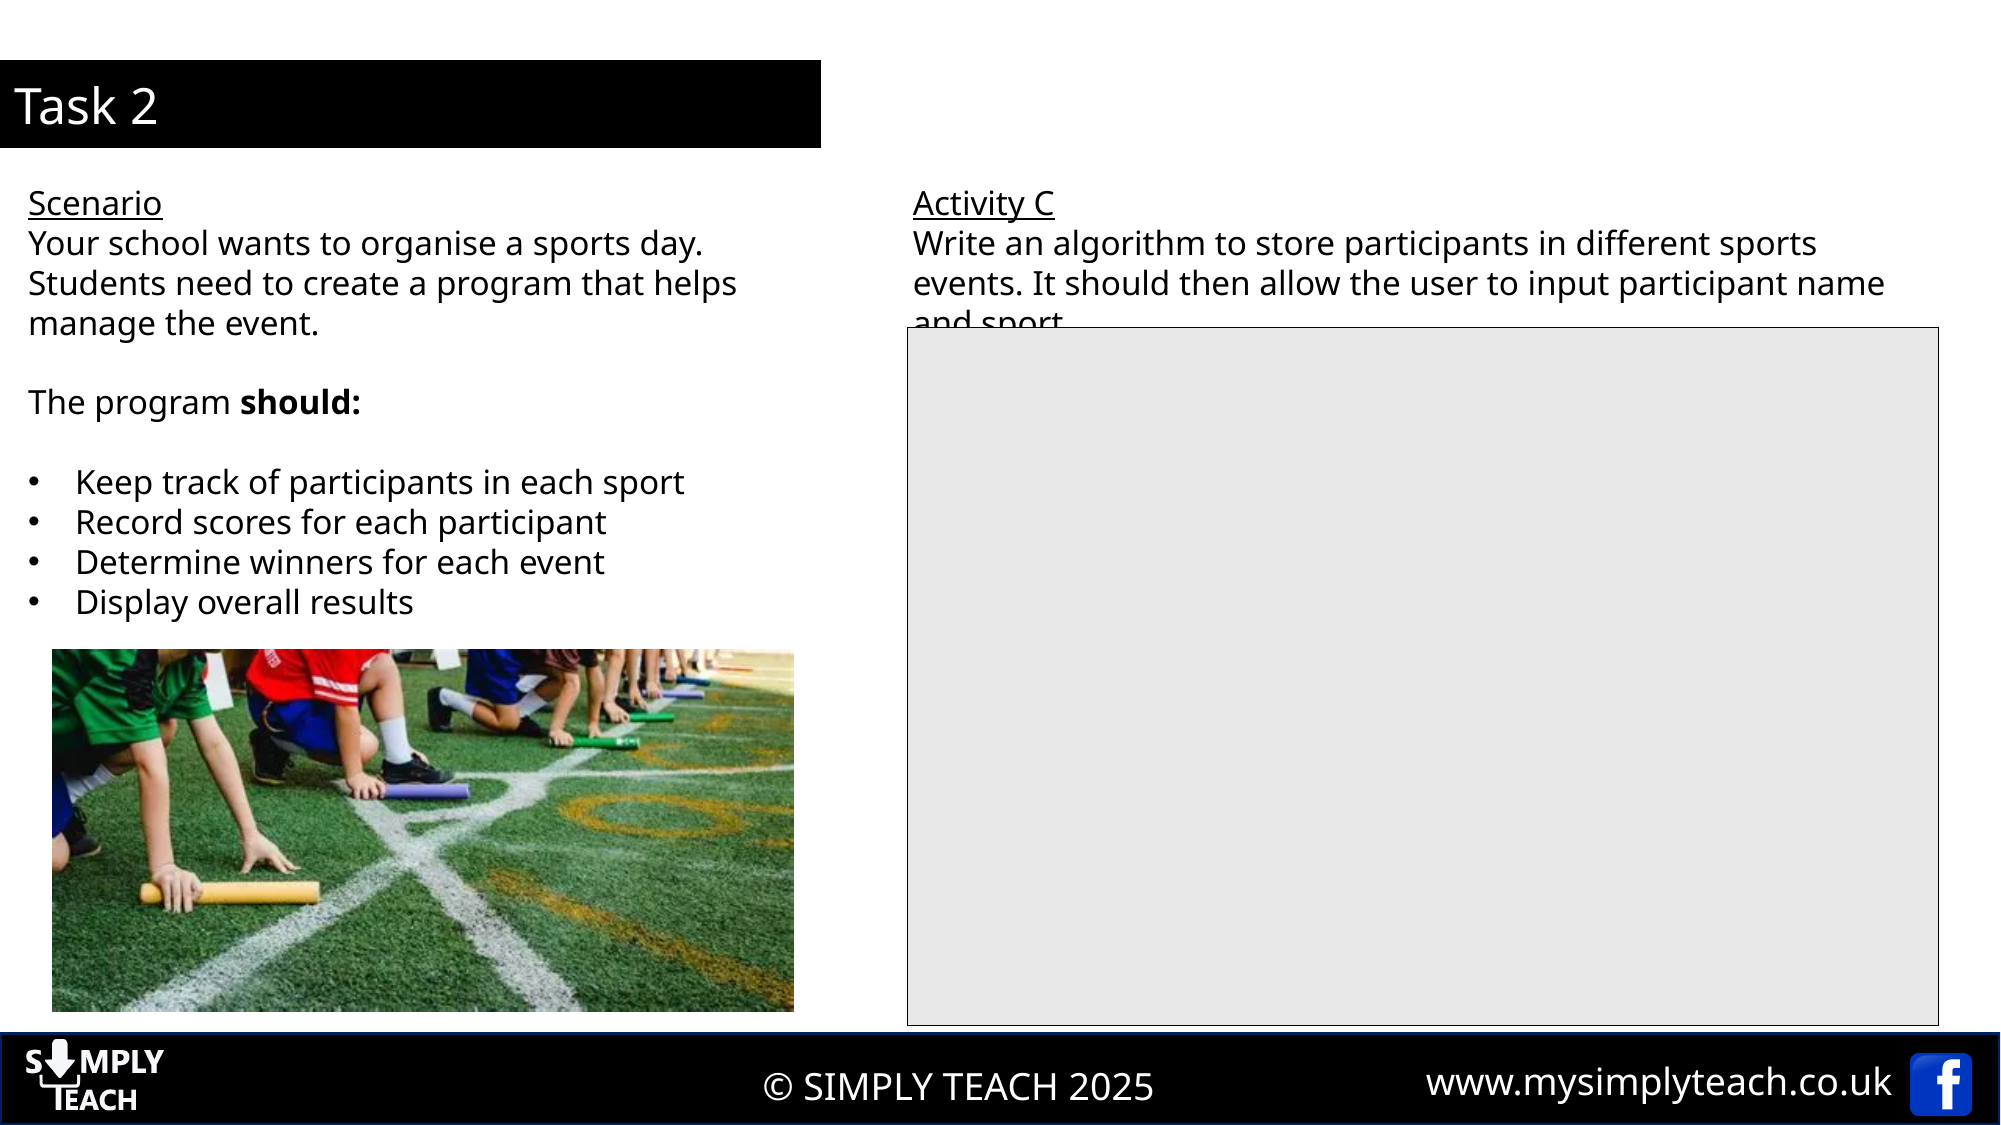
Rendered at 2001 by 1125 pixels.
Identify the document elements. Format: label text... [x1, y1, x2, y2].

picture [52, 648, 794, 1013]
picture [15, 1033, 182, 1122]
text_box [906, 326, 1940, 1027]
text_box Activity C Write an algorithm to store participants in different sports events. It should then allow the user to input participant name and sport. [898, 174, 1939, 350]
text_box Scenario Your school wants to organise a sports day. Students need to create a program that helps manage the event. The program should: Keep track of participants in each sport Record scores for each participant Determine winners for each event Display overall results [13, 174, 833, 629]
picture [1907, 1050, 1975, 1119]
text_box Task 2 [0, 60, 821, 148]
